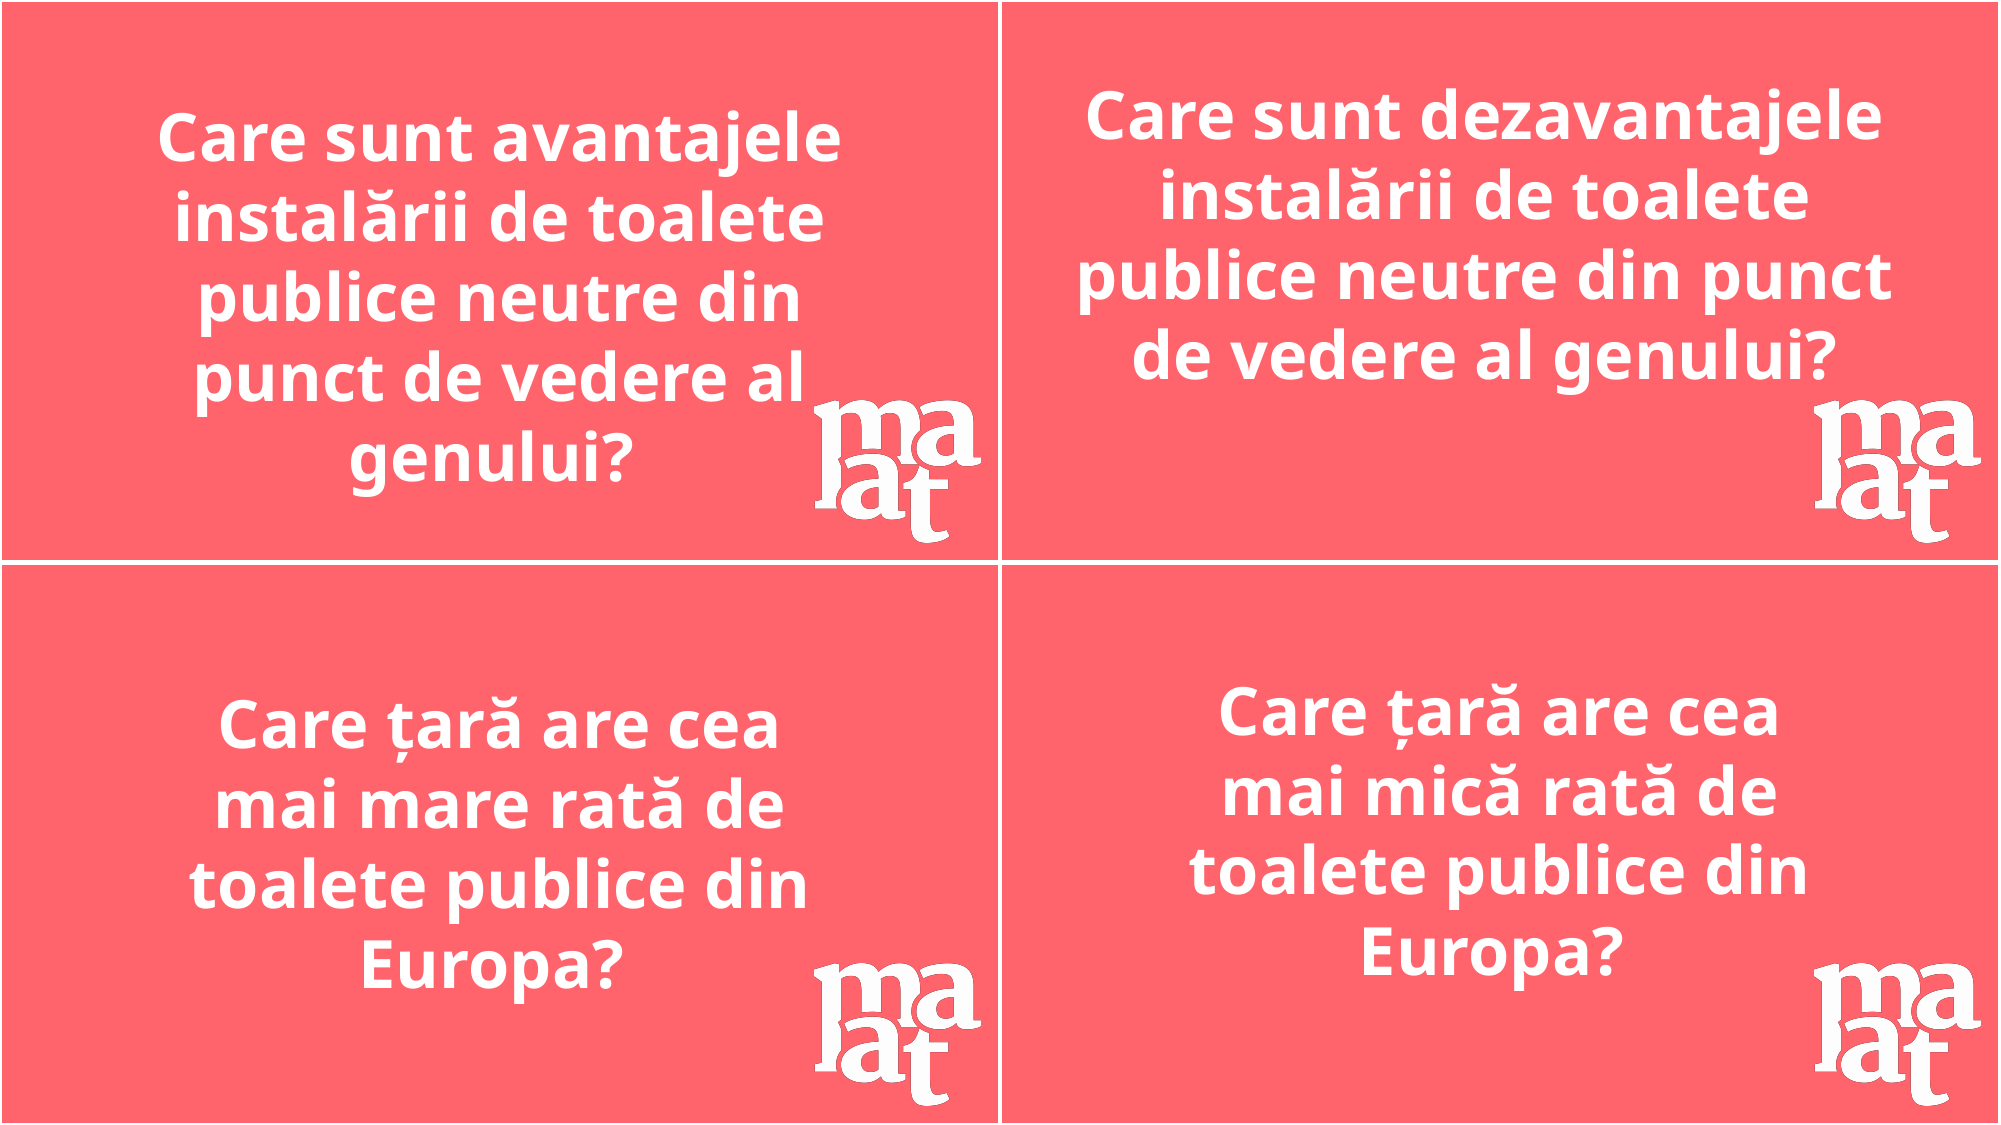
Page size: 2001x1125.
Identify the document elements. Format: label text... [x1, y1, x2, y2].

text_box [0, 561, 999, 1125]
picture [1814, 400, 1981, 543]
picture [1814, 963, 1981, 1106]
text_box [0, 0, 999, 561]
text_box Care sunt avantajele instalării de toalete publice neutre din punct de vedere al genului? [84, 87, 916, 502]
text_box [999, 0, 2000, 561]
picture [814, 963, 981, 1106]
picture [814, 400, 981, 543]
text_box Care țară are cea mai mare rată de toalete publice din Europa? [143, 674, 857, 1010]
text_box Care sunt dezavantajele instalării de toalete publice neutre din punct de vedere al genului? [1053, 65, 1916, 400]
text_box Care țară are cea mai mică rată de toalete publice din Europa? [1133, 661, 1867, 996]
text_box [999, 561, 2000, 1125]
